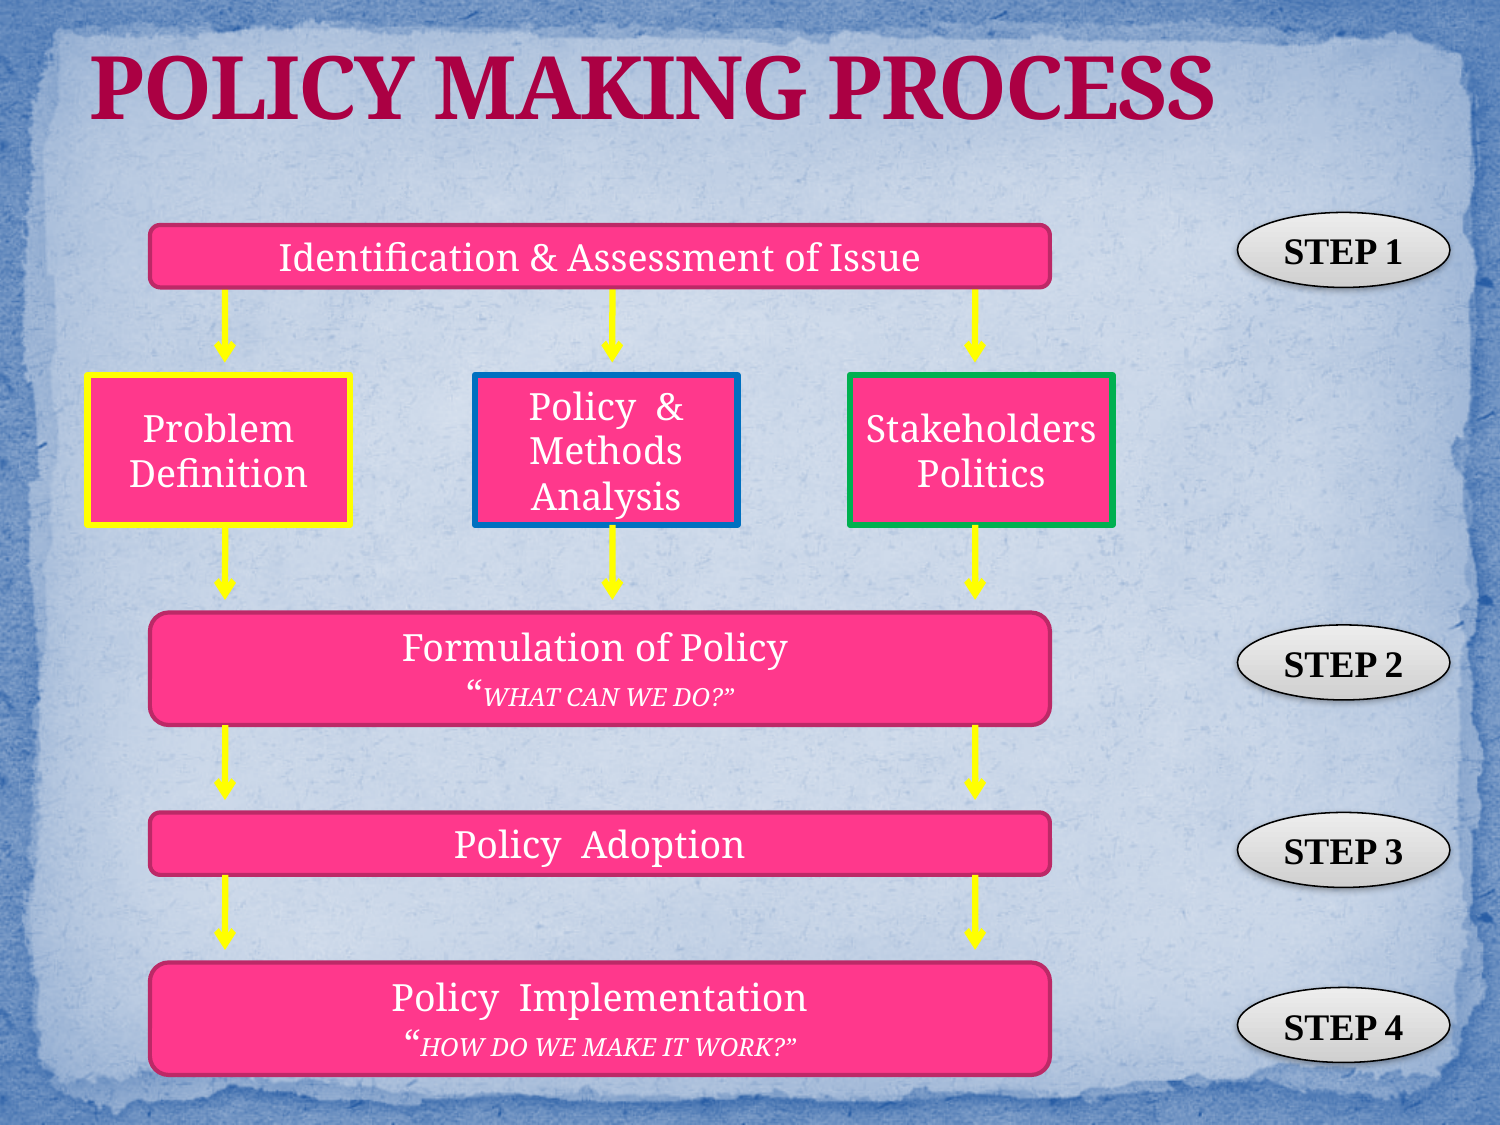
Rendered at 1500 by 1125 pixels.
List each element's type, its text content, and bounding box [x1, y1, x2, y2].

text_box Policy & Methods Analysis [473, 373, 740, 527]
text_box Formulation of Policy “WHAT CAN WE DO?” [147, 610, 1053, 728]
text_box Policy Adoption [147, 810, 1053, 877]
text_box Policy Implementation “HOW DO WE MAKE IT WORK?” [147, 960, 1053, 1078]
text_box Identification & Assessment of Issue [147, 225, 1053, 290]
text_box Problem Definition [85, 373, 352, 527]
text_box STEP 4 [1236, 986, 1451, 1064]
text_box STEP 3 [1236, 811, 1451, 889]
text_box STEP 1 [1236, 224, 1451, 289]
text_box POLICY MAKING PROCESS [74, 24, 1425, 225]
text_box Stakeholders Politics [848, 373, 1115, 527]
text_box STEP 2 [1236, 624, 1451, 701]
